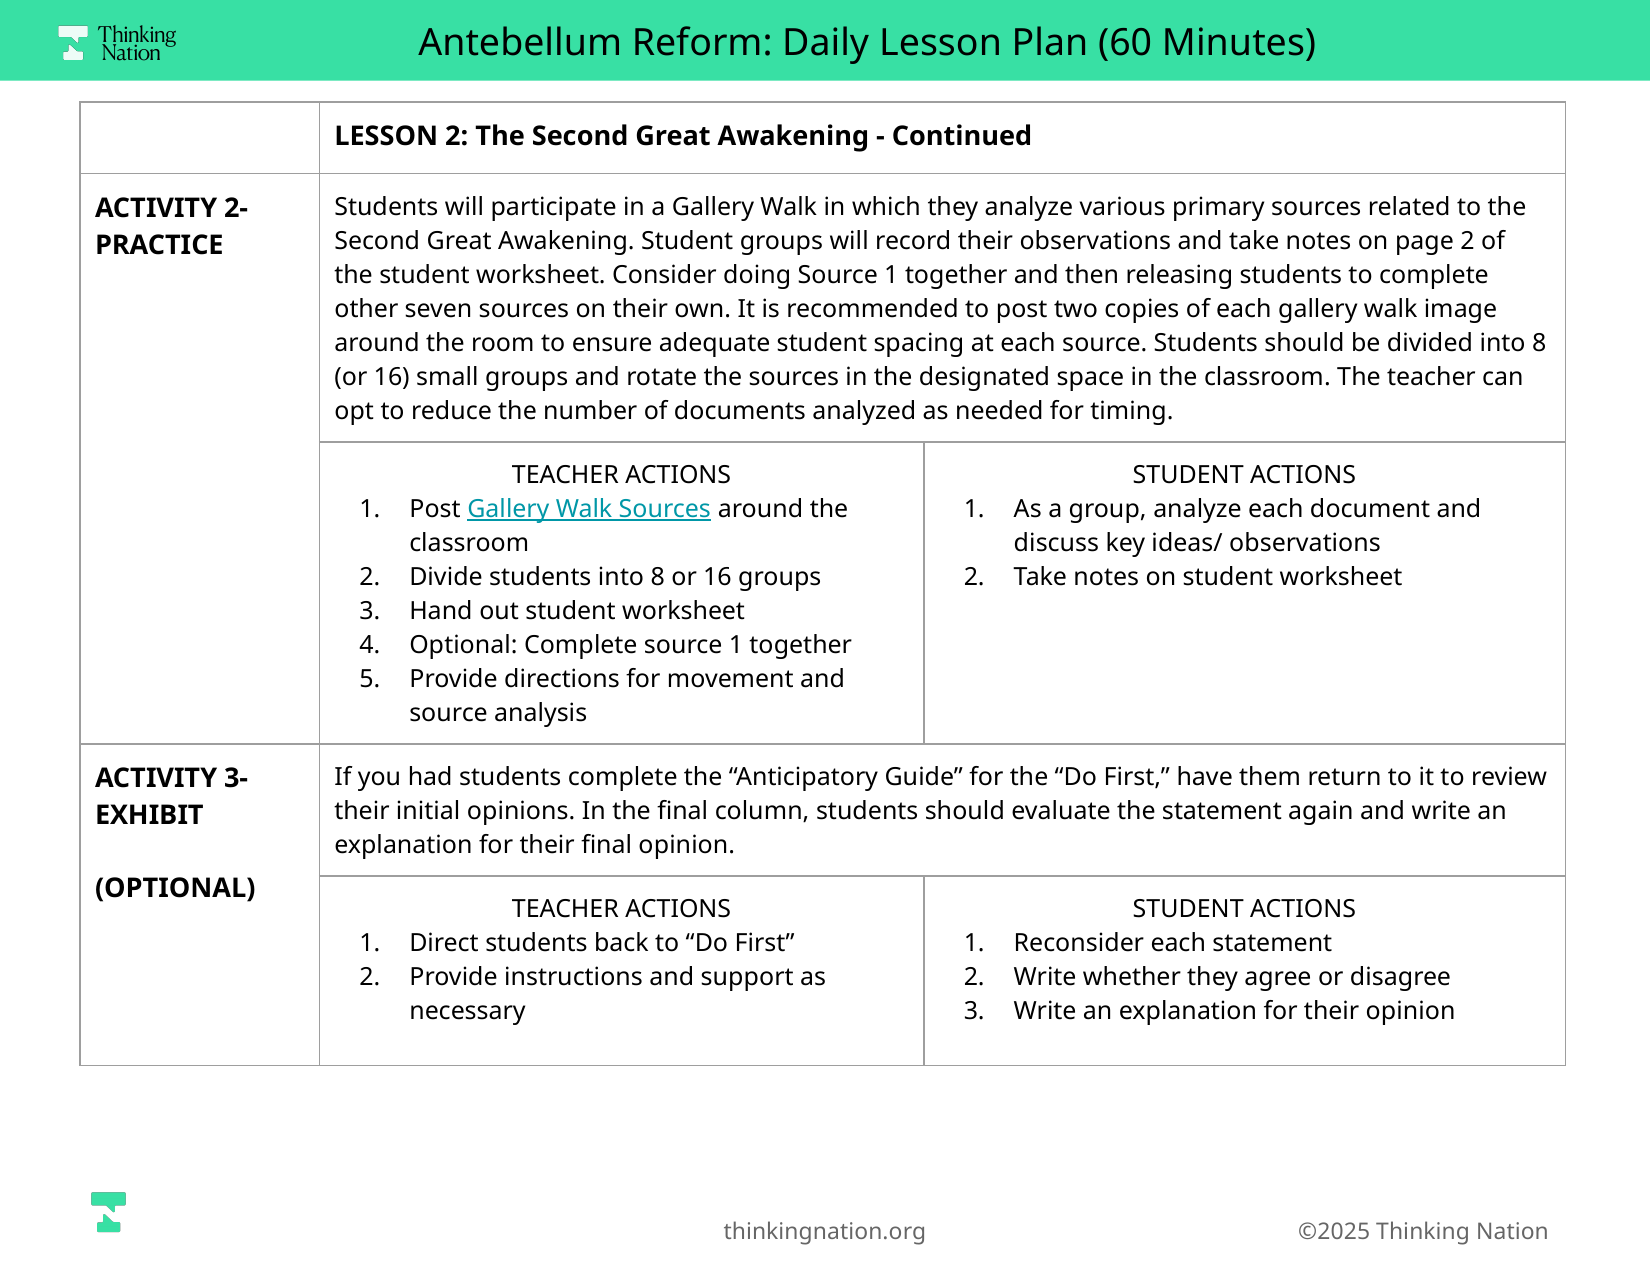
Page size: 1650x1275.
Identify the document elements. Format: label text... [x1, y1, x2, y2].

table_header LESSON 2: The Second Great Awakening - Continued [320, 103, 1565, 173]
picture [80, 1184, 136, 1240]
table_cell ACTIVITY 3- EXHIBIT (OPTIONAL) [81, 745, 319, 1065]
table_cell TEACHER ACTIONS Post Gallery Walk Sources around the classroom Divide students into 8 or 16 groups Hand out student worksheet Optional: Complete source 1 together Provide directions for movement and source analysis [320, 443, 923, 743]
text_box thinkingnation.org [629, 1200, 1021, 1240]
text_box ©2025 Thinking Nation [1174, 1200, 1566, 1240]
table_cell STUDENT ACTIONS Reconsider each statement Write whether they agree or disagree Write an explanation for their opinion [925, 877, 1565, 1065]
table_cell If you had students complete the “Anticipatory Guide” for the “Do First,” have them return to it to review their initial opinions. In the final column, students should evaluate the statement again and write an explanation for their final opinion. [320, 745, 1565, 875]
table_header [81, 103, 319, 173]
table_cell ACTIVITY 2- PRACTICE [81, 174, 319, 743]
picture [45, 14, 180, 71]
table_cell Students will participate in a Gallery Walk in which they analyze various primary sources related to the Second Great Awakening. Student groups will record their observations and take notes on page 2 of the student worksheet. Consider doing Source 1 together and then releasing students to complete other seven sources on their own. It is recommended to post two copies of each gallery walk image around the room to ensure adequate student spacing at each source. Students should be divided into 8 (or 16) small groups and rotate the sources in the designated space in the classroom. The teacher can opt to reduce the number of documents analyzed as needed for timing. [320, 174, 1565, 441]
table_cell STUDENT ACTIONS As a group, analyze each document and discuss key ideas/ observations Take notes on student worksheet [925, 443, 1565, 743]
text_box Antebellum Reform: Daily Lesson Plan (60 Minutes) [0, 0, 1650, 81]
table_cell TEACHER ACTIONS Direct students back to “Do First” Provide instructions and support as necessary [320, 877, 923, 1065]
